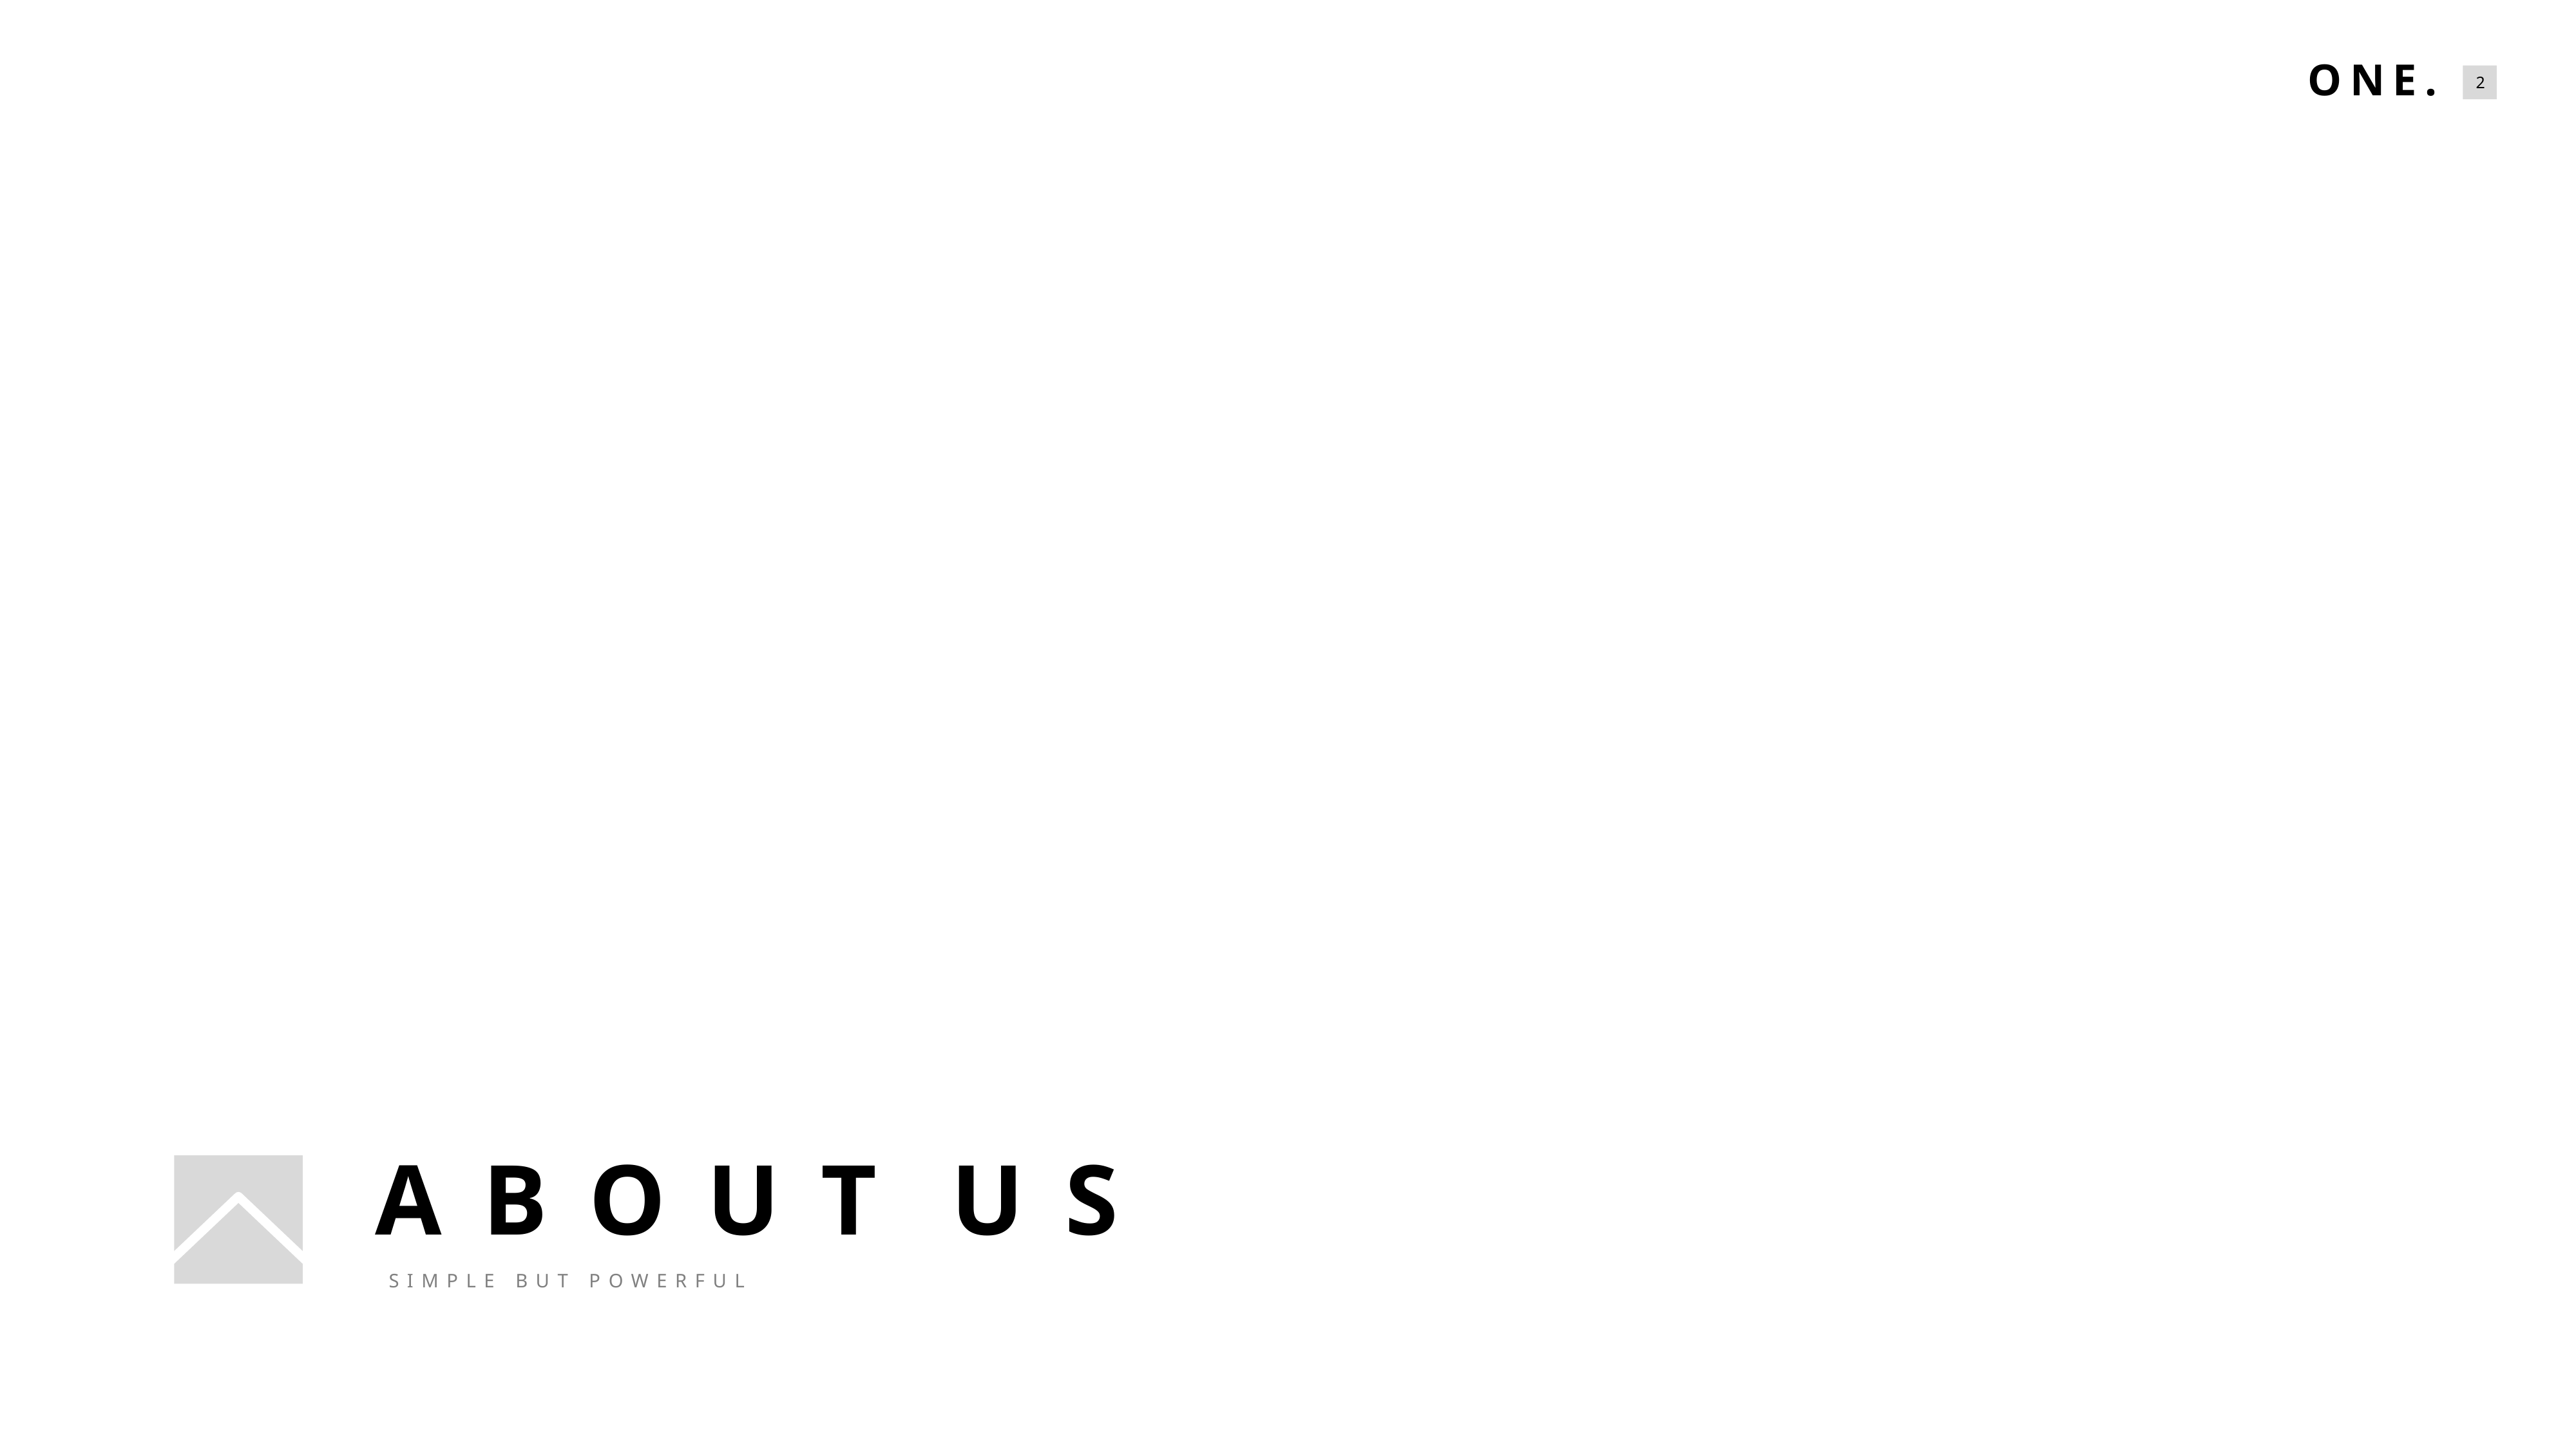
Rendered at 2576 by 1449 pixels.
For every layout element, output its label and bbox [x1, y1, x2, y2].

text_box [146, 1155, 330, 1284]
text_box [365, 1133, 1429, 1297]
